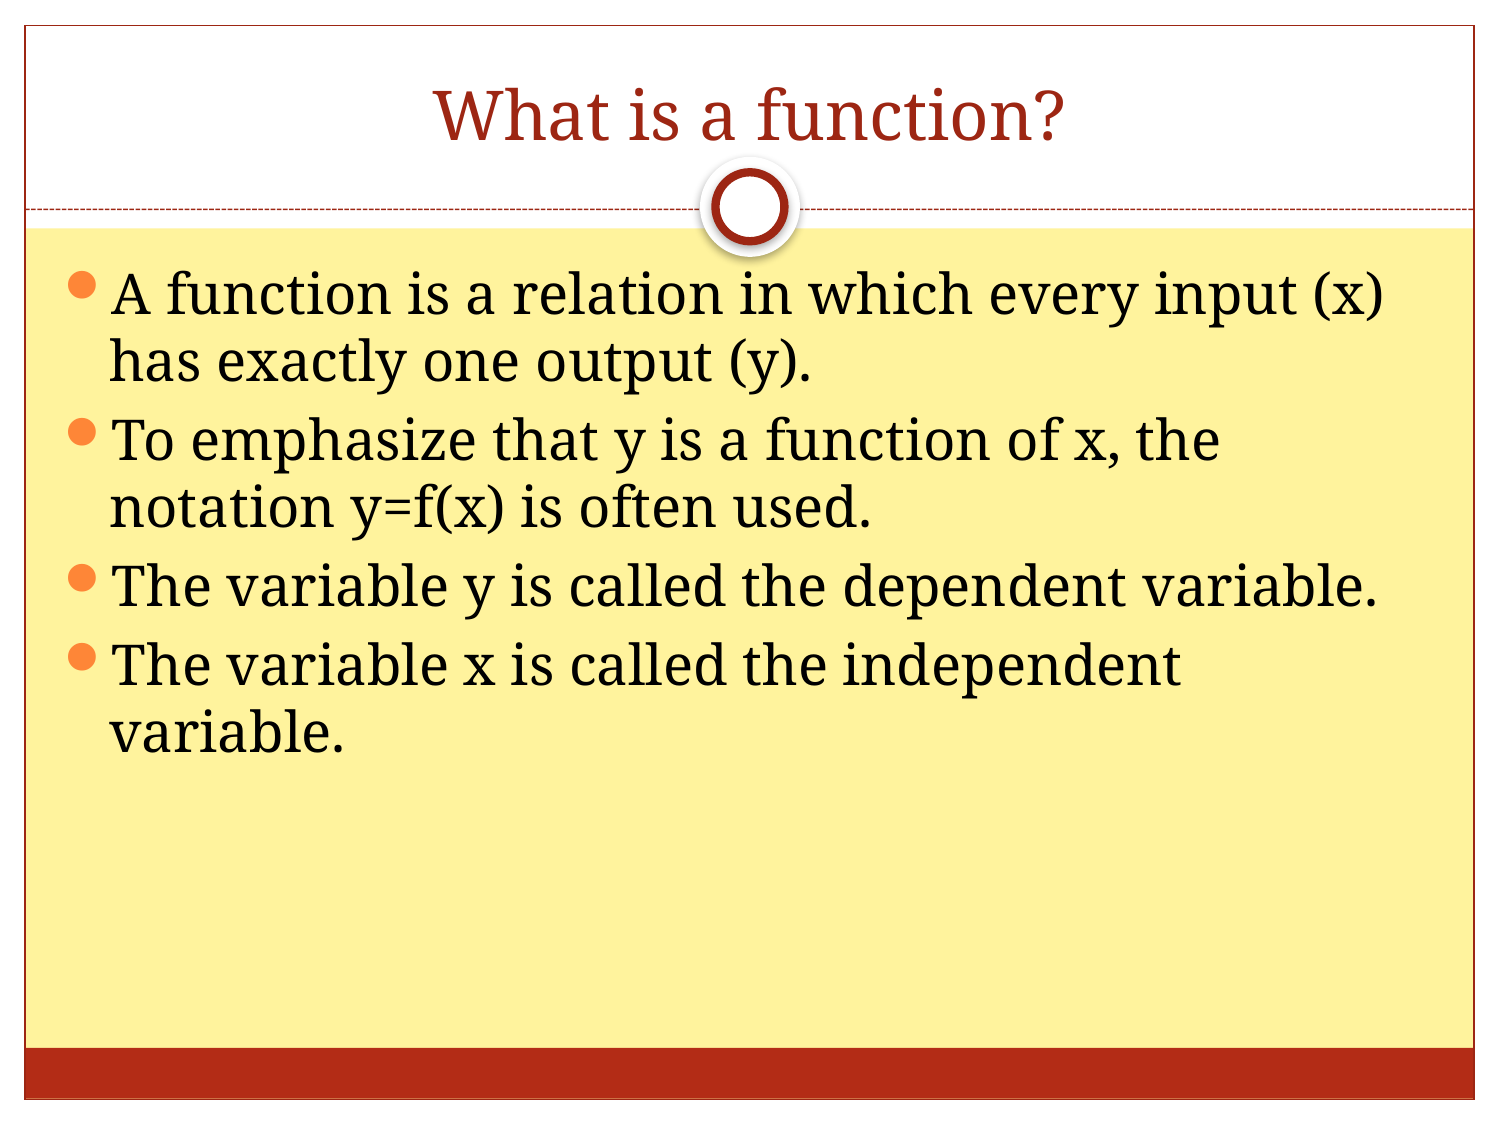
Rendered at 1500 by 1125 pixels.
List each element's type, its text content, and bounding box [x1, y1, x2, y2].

list A function is a relation in which every input (x) has exactly one output (y). To emphasize that y is a function of x, the notation y=f(x) is often used. The variable y is called the dependent variable. The variable x is called the independent variable. [49, 250, 1445, 1001]
title What is a function? [49, 37, 1450, 162]
